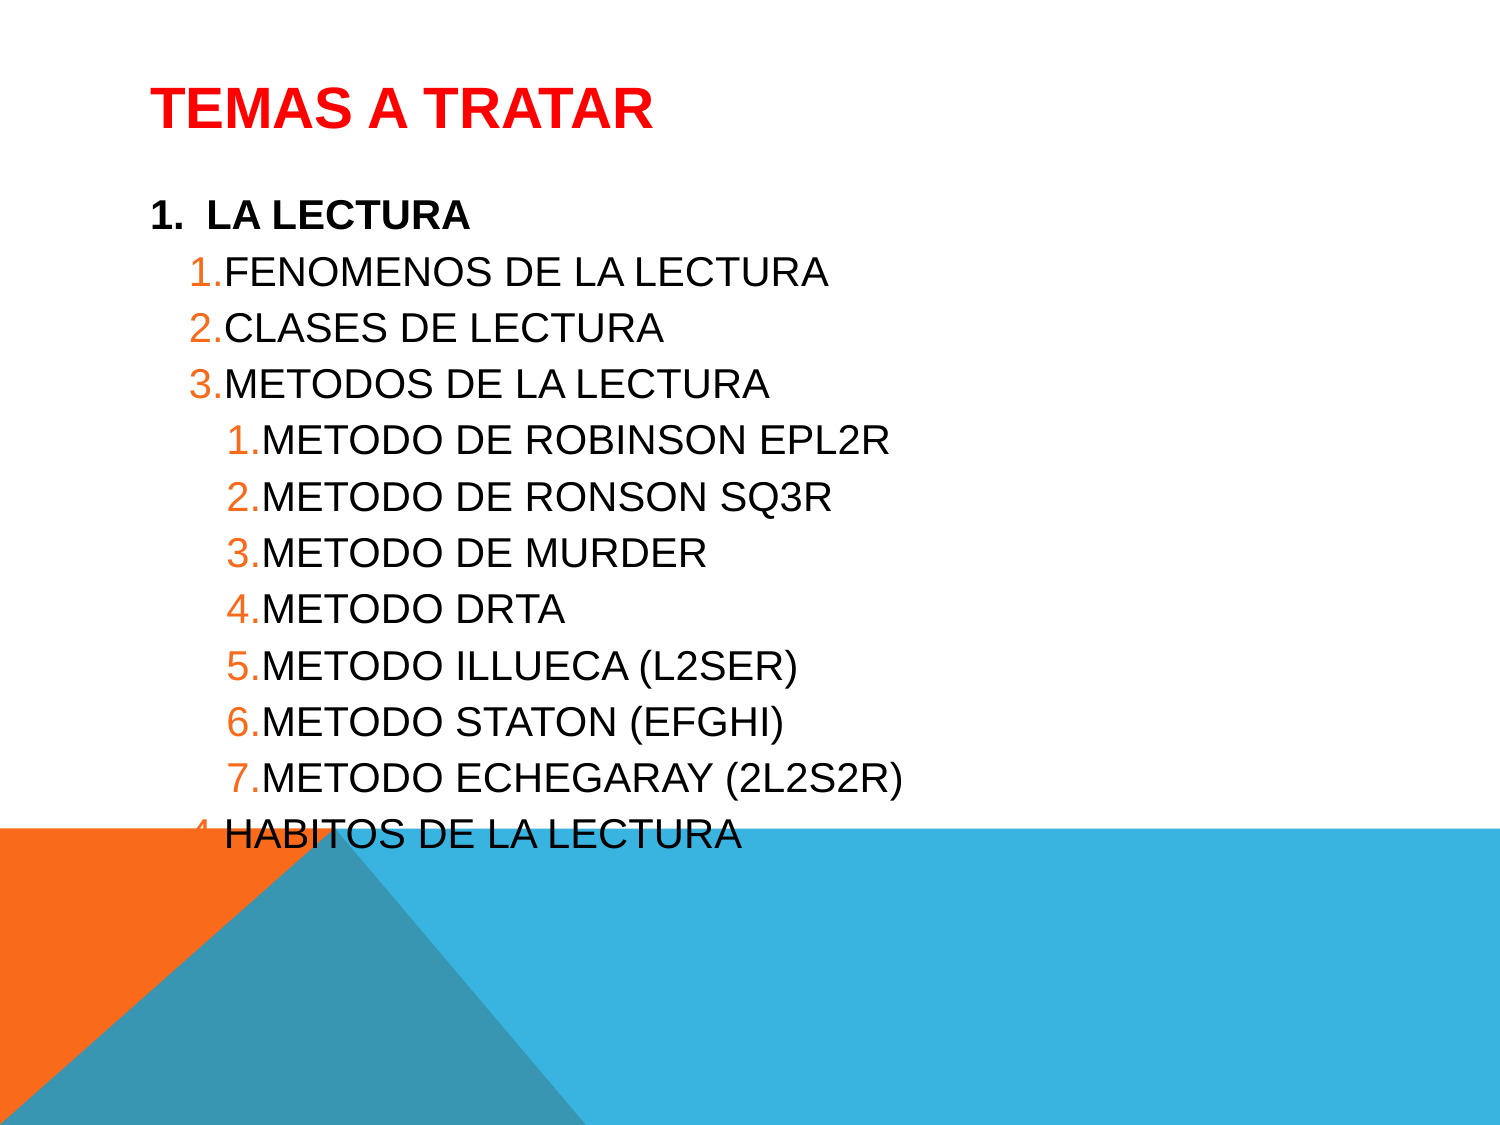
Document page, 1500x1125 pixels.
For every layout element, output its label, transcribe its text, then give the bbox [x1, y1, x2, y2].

list LA LECTURA FENOMENOS DE LA LECTURA CLASES DE LECTURA METODOS DE LA LECTURA METODO DE ROBINSON EPL2R METODO DE RONSON SQ3R METODO DE MURDER METODO DRTA METODO ILLUECA (L2SER) METODO STATON (EFGHI) METODO ECHEGARAY (2L2S2R) HABITOS DE LA LECTURA [135, 180, 1369, 1094]
title TEMAS A TRATAR [135, 60, 1369, 150]
